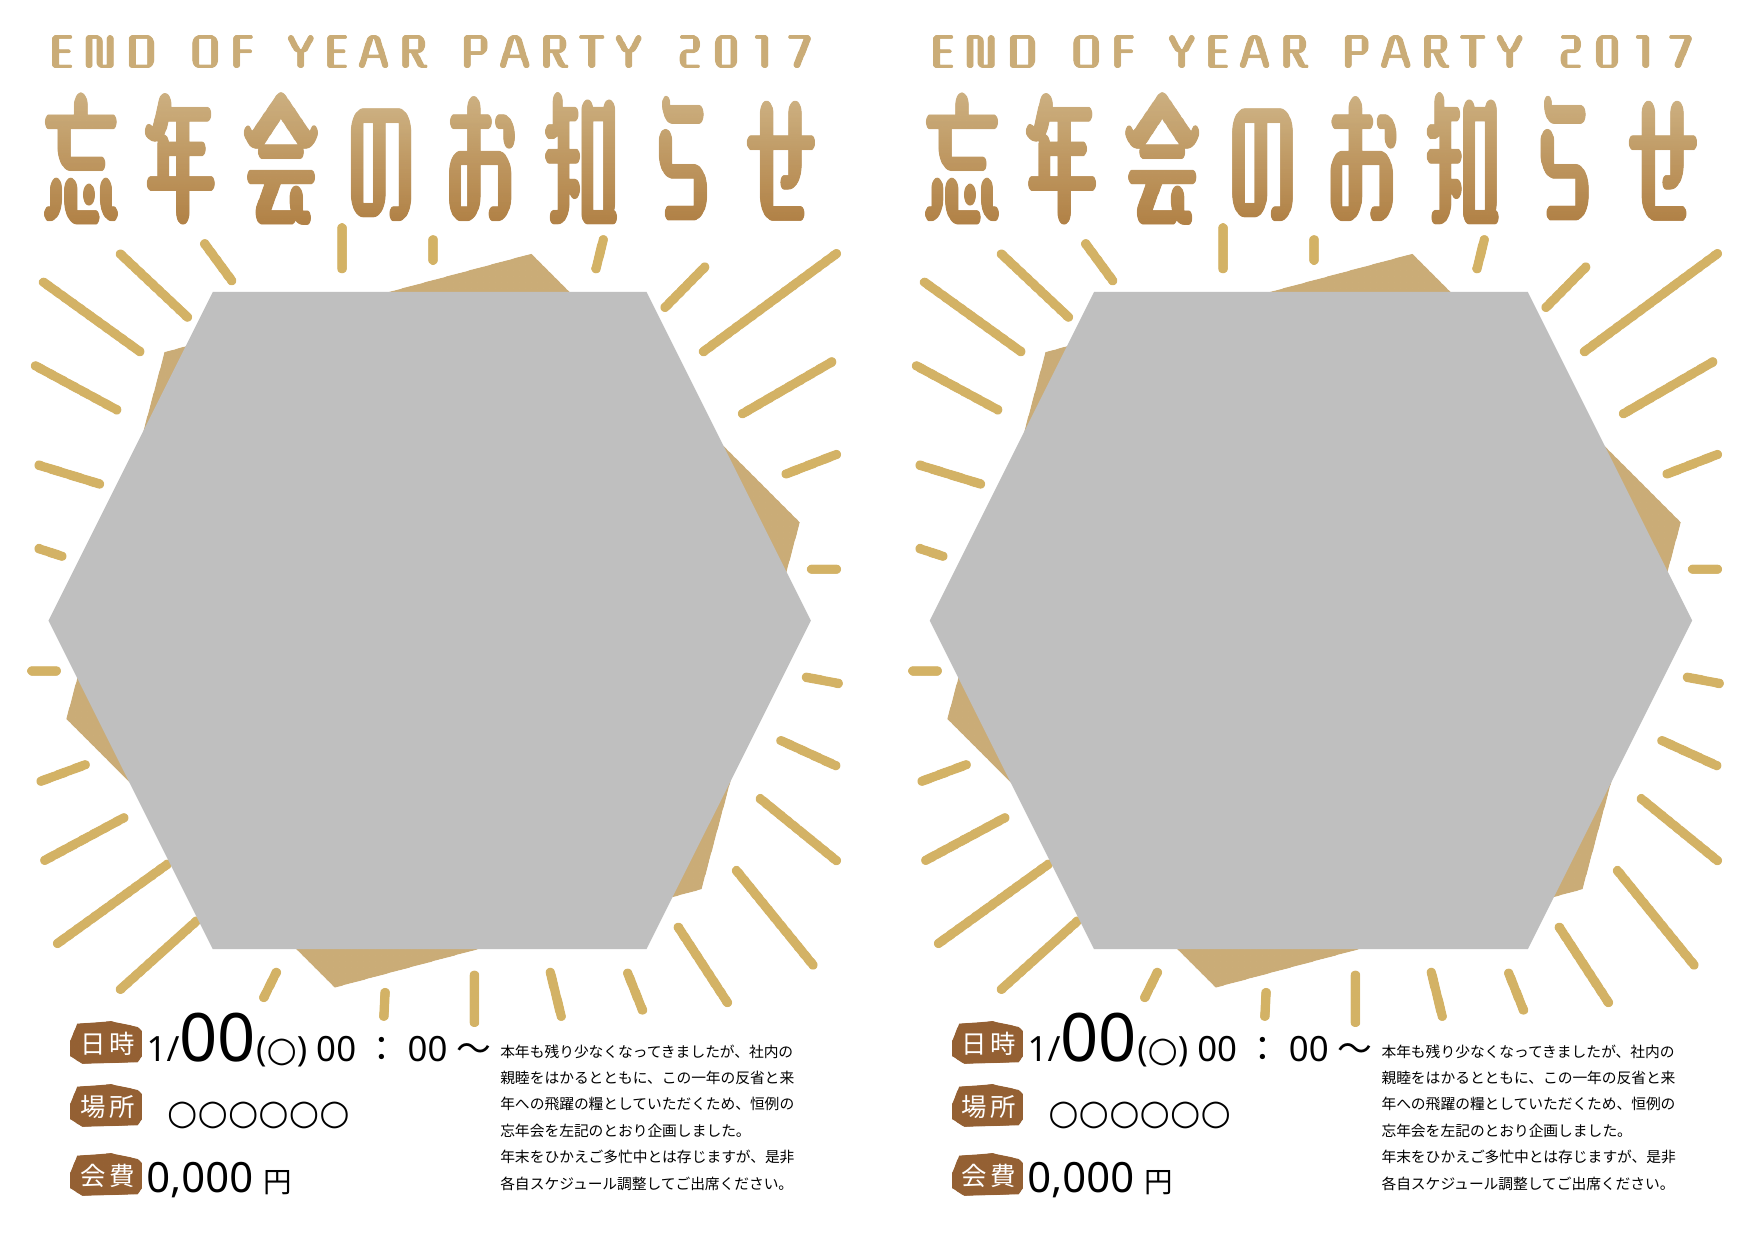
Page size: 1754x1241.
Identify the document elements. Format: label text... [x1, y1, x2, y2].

text_box 場所 [65, 1083, 152, 1129]
text_box 場所 [946, 1083, 1033, 1129]
text_box 日時 [946, 1027, 1013, 1066]
text_box ○ ○ ○ ○ ○ ○ [152, 1082, 365, 1139]
text_box 本年も残り少なくなってきましたが、社内の親睦をはかるとともに、この一年の反省と来年への飛躍の糧としていただくため、恒例の忘年会を左記のとおり企画しました。 年末をひかえご多忙中とは存じますが、是非各自スケジュール調整してご出席ください。 [1366, 1027, 1705, 1200]
picture [952, 1153, 1023, 1196]
picture [952, 1084, 1023, 1127]
picture [52, 35, 811, 68]
picture [70, 1084, 142, 1127]
picture [908, 92, 1724, 1064]
picture [70, 1153, 142, 1196]
text_box 会費 [946, 1152, 1012, 1198]
text_box ○ ○ ○ ○ ○ ○ [1033, 1082, 1247, 1139]
text_box 会費 [65, 1152, 131, 1198]
text_box 本年も残り少なくなってきましたが、社内の親睦をはかるとともに、この一年の反省と来年への飛躍の糧としていただくため、恒例の忘年会を左記のとおり企画しました。 年末をひかえご多忙中とは存じますが、是非各自スケジュール調整してご出席ください。 [485, 1027, 824, 1200]
picture [27, 92, 843, 1064]
text_box 1/00(○) 00：00〜 [1013, 1027, 1366, 1083]
text_box 日時 [65, 1027, 131, 1066]
picture [933, 35, 1692, 68]
text_box 1/00(○) 00：00〜 [131, 1027, 485, 1083]
text_box 0,000円 [1012, 1143, 1188, 1209]
text_box 0,000円 [131, 1143, 307, 1209]
